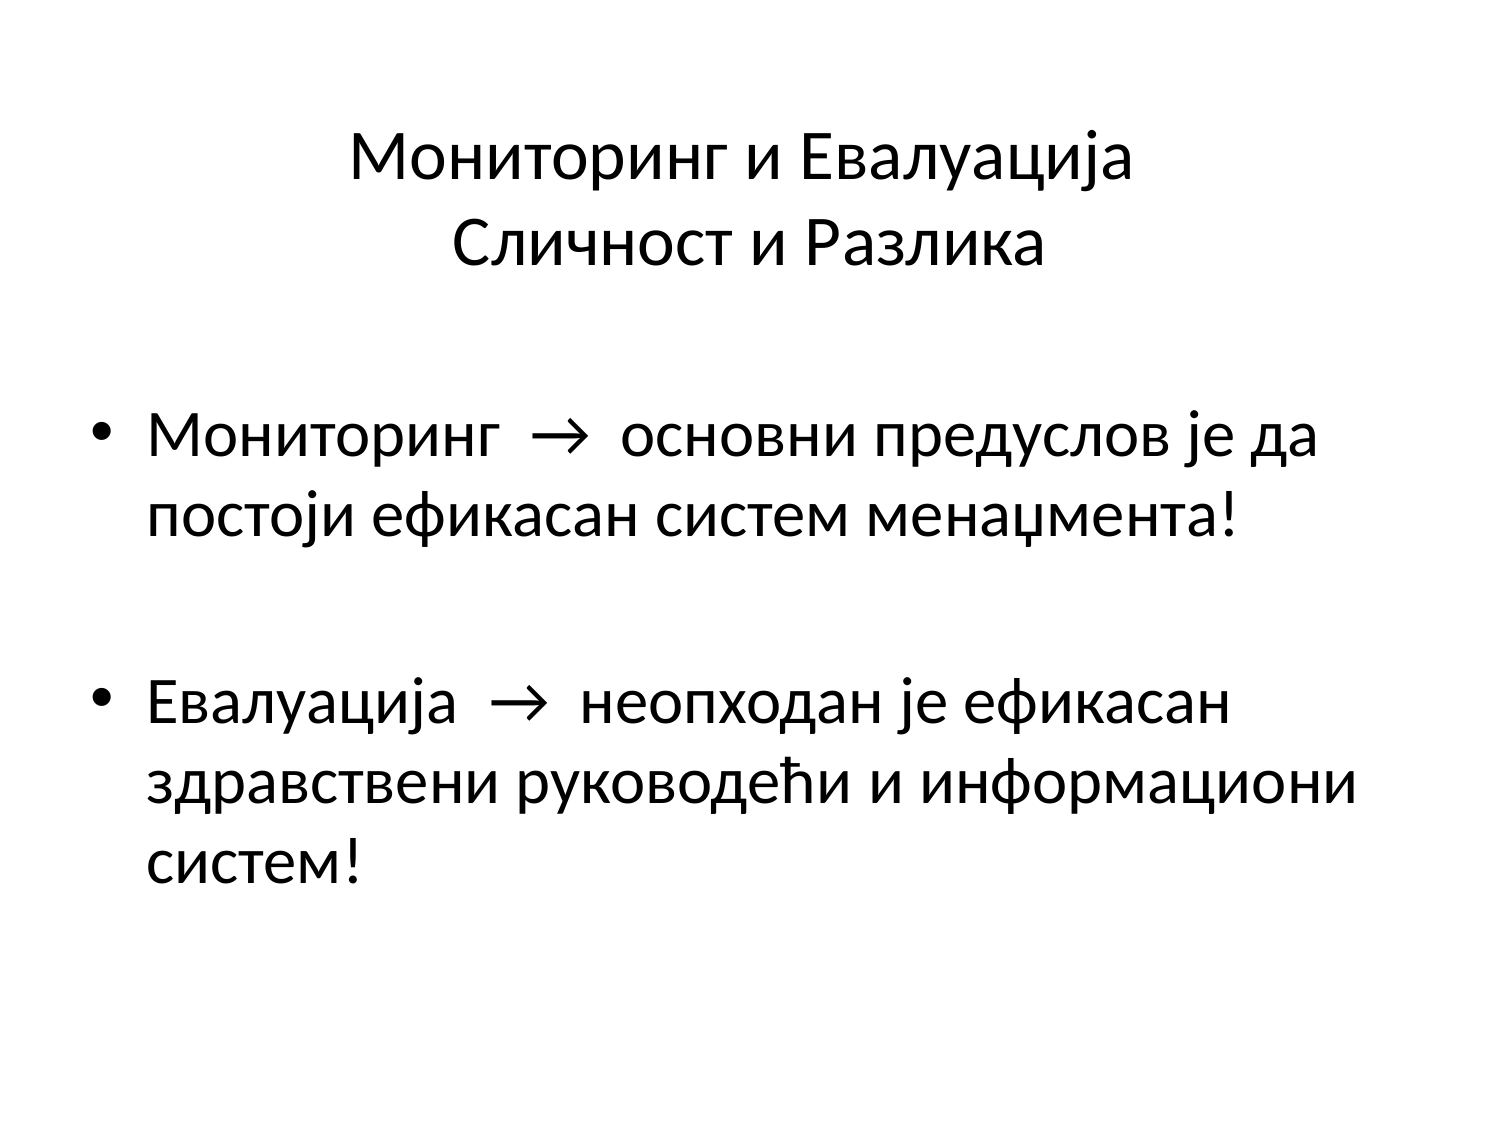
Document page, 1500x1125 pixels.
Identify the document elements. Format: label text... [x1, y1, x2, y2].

title Мониторинг и Евалуација Сличност и Разлика [75, 99, 1425, 288]
list Мониторинг → основни предуслов је да постоји ефикасан систем менаџмента! Евалуација → неопходан је ефикасан здравствени руководећи и информациони систем! [75, 382, 1425, 1125]
